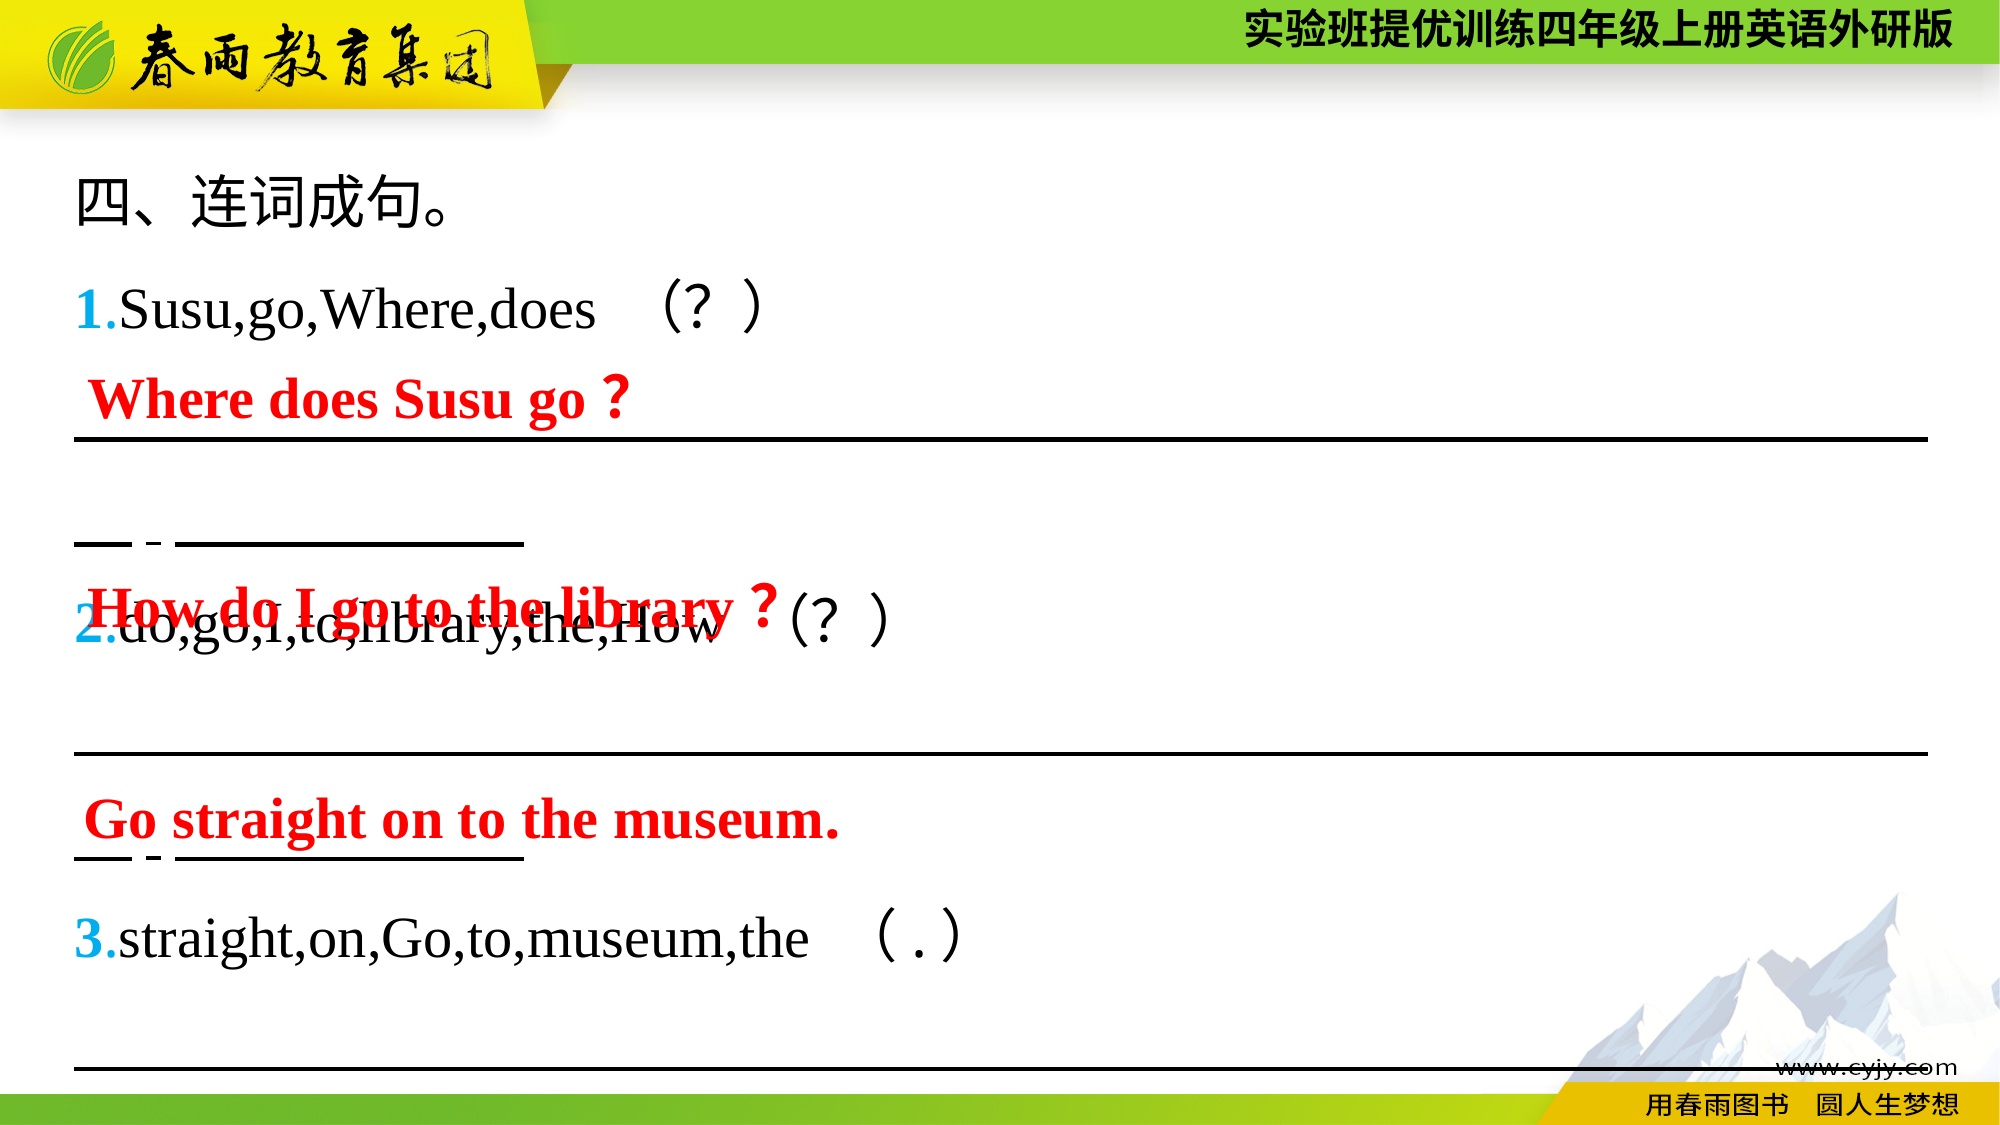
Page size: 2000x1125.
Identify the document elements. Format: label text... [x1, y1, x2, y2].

list 四、连词成句。 1.Susu,go,Where,does （？） . 2.do,go,I,to,library,the,How （？） . 3.straight,on,Go,to,museum,the （.） . [59, 122, 1944, 880]
text_box How do I go to the library？ [72, 527, 1957, 647]
text_box Where does Susu go？ [72, 317, 1957, 438]
picture [0, 0, 2000, 1125]
text_box Go straight on to the museum. [68, 738, 1953, 859]
